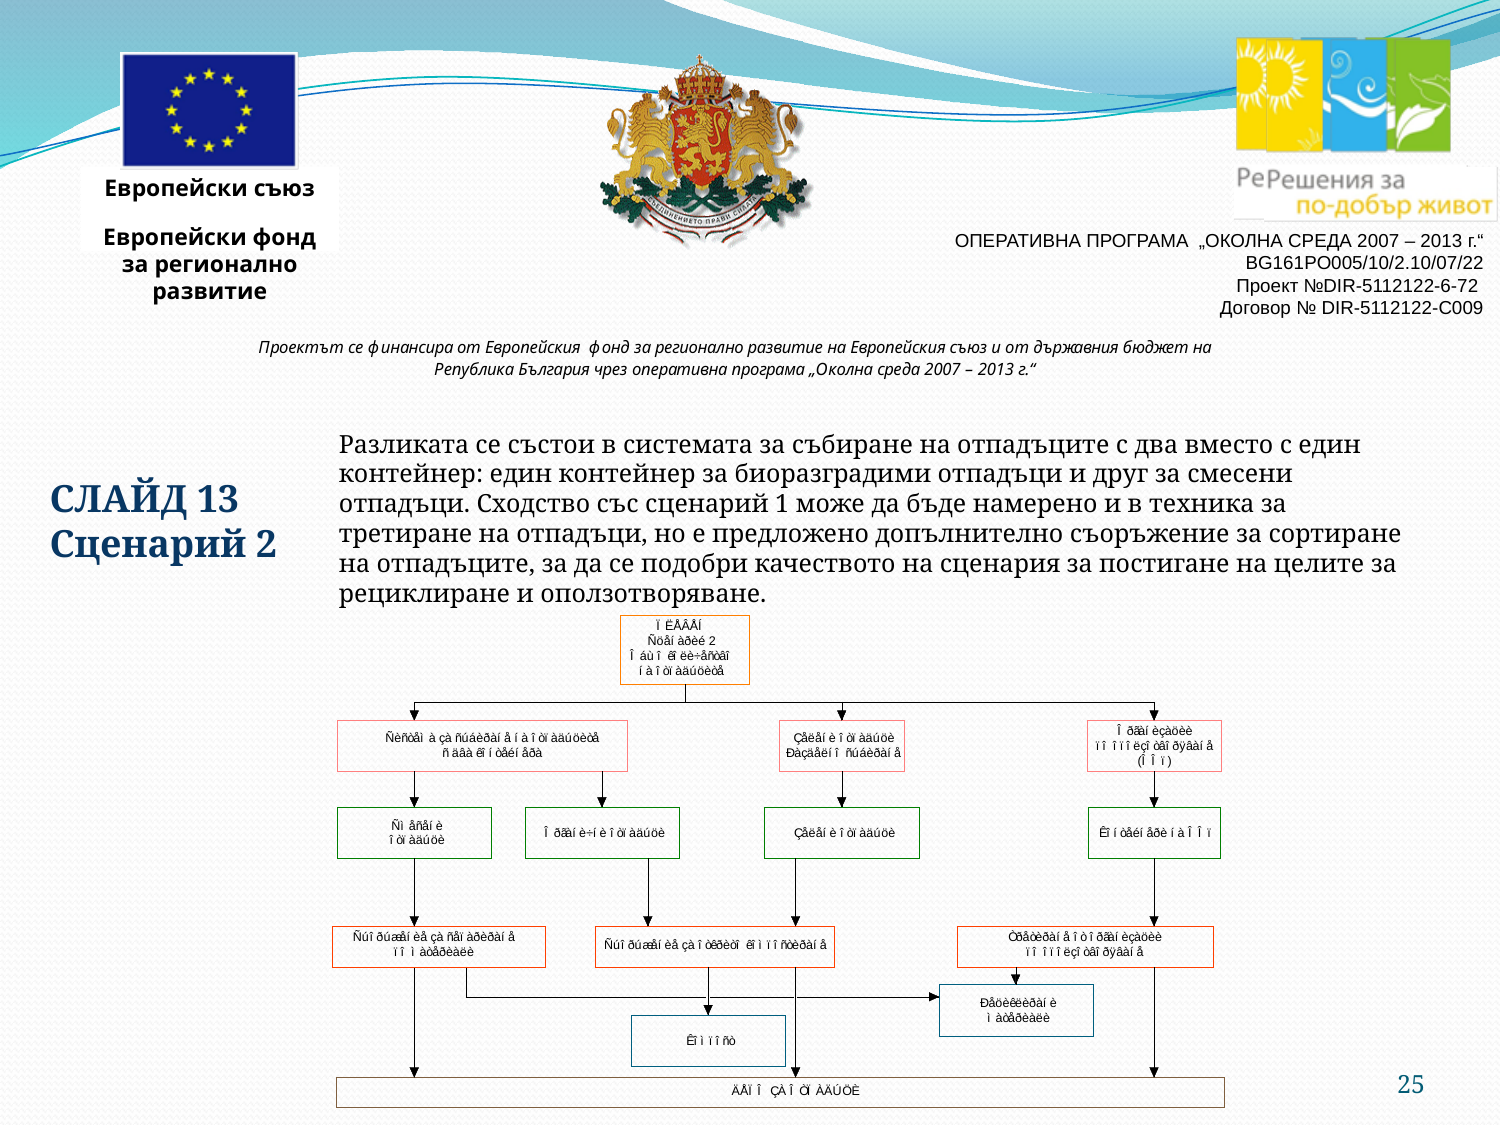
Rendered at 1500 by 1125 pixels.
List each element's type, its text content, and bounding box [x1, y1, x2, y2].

picture [1234, 165, 1500, 223]
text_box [285, 606, 1258, 1121]
text_box СЛАЙД 13 Сценарий 2 [34, 467, 292, 573]
text_box Разликата се състои в системата за събиране на отпадъците с два вместо с един контейнер: един контейнер за биоразградими отпадъци и друг за смесени отпадъци. Сходство със сценарий 1 може да бъде намерено и в техника за третиране на отпадъци, но е предложено допълнително съоръжение за сортиране на отпадъците, за да се подобри качеството на сценария за постигане на целите за рециклиране и оползотворяване. [324, 420, 1424, 616]
picture [1235, 35, 1454, 156]
slide_number 25 [1299, 1042, 1425, 1103]
text_box Европейски съюз Европейски фонд за регионално развитие [80, 166, 339, 252]
text_box ОПЕРАТИВНА ПРОГРАМА „ОКОЛНА СРЕДА 2007 – 2013 г.“ BG161PO005/10/2.10/07/22 Проект №DIR-5112122-6-72 Договор № DIR-5112122-С009 [372, 221, 1498, 326]
picture [232, 335, 1235, 381]
picture [119, 52, 300, 171]
picture [596, 52, 822, 254]
